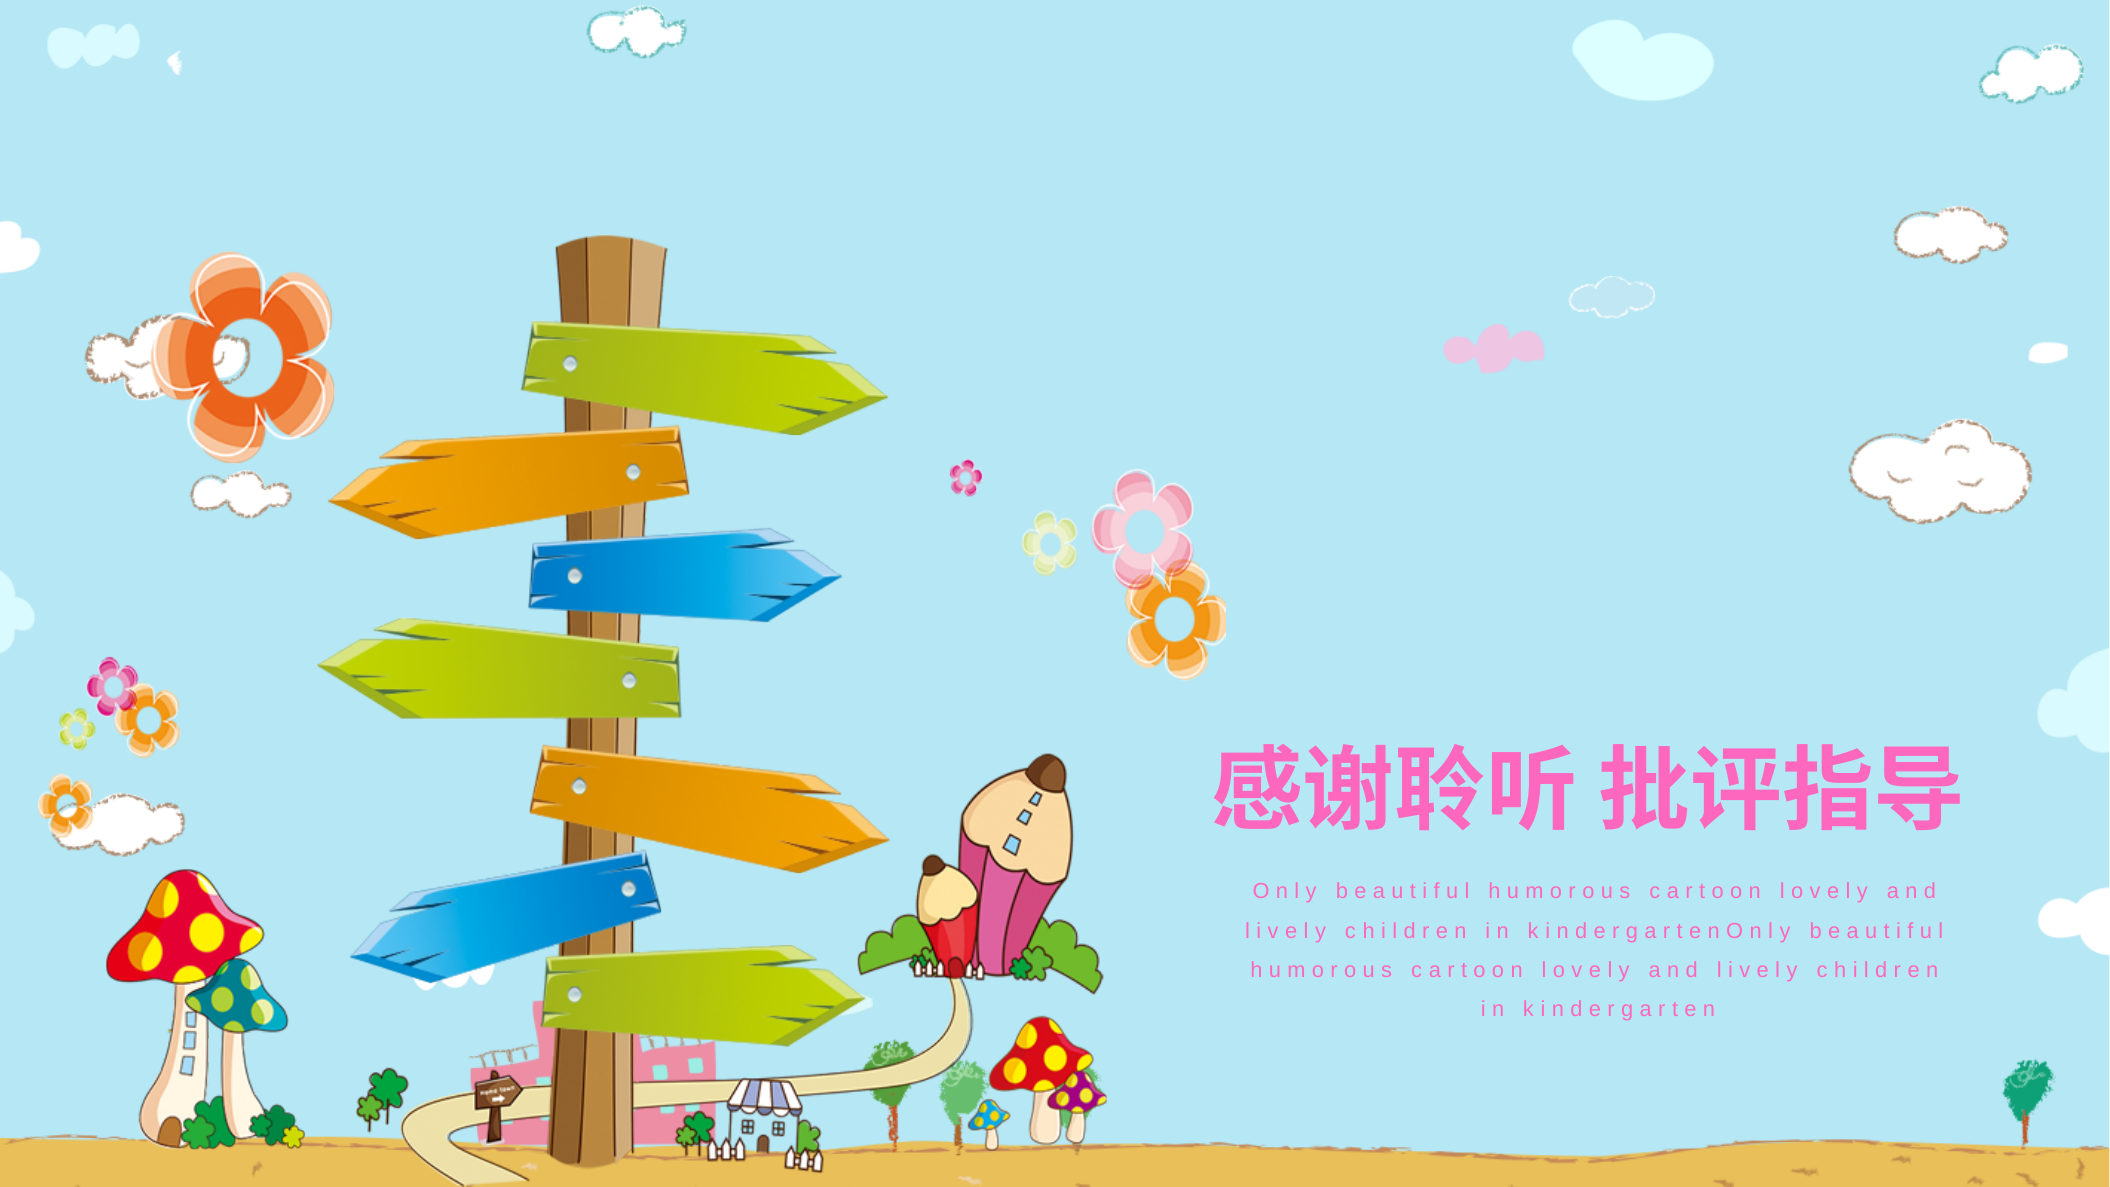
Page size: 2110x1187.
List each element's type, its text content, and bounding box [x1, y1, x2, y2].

picture [0, 0, 2110, 1187]
text_box 感谢聆听 批评指导 [1226, 723, 2001, 848]
text_box Only beautiful humorous cartoon lovely and lively children in kindergartenOnly beautiful humorous cartoon lovely and lively children in kindergarten [1226, 856, 1971, 1029]
